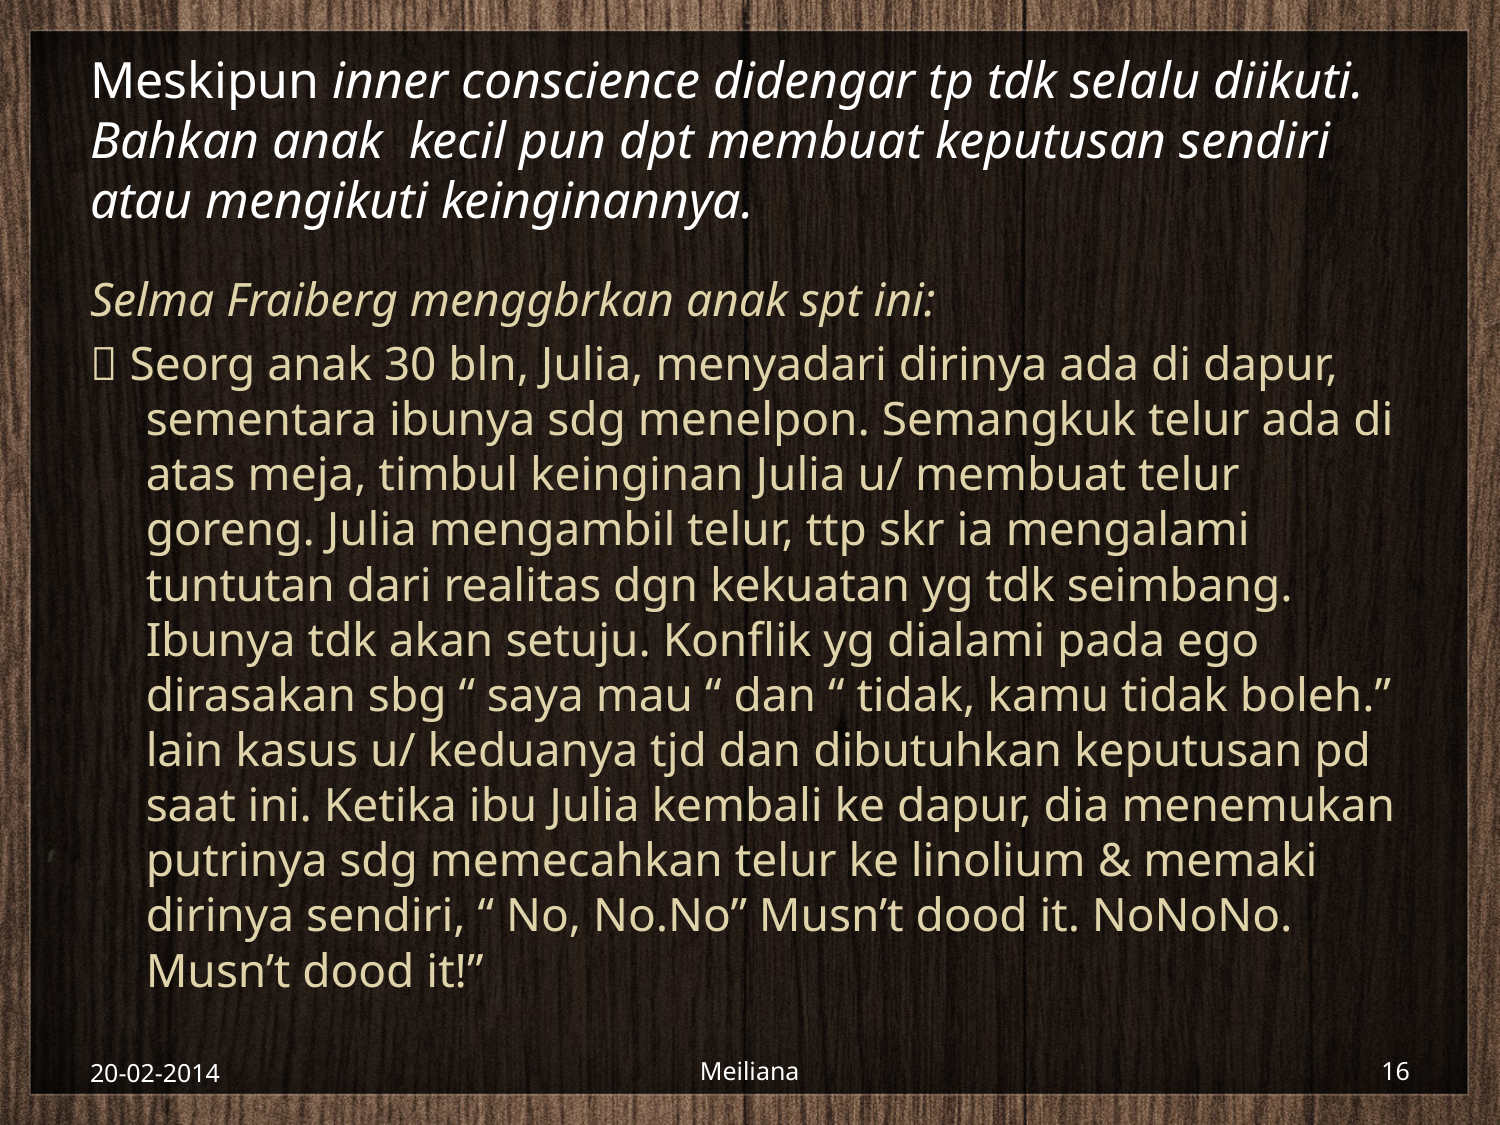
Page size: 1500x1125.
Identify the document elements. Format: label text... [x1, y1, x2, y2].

list Selma Fraiberg menggbrkan anak spt ini:  Seorg anak 30 bln, Julia, menyadari dirinya ada di dapur, sementara ibunya sdg menelpon. Semangkuk telur ada di atas meja, timbul keinginan Julia u/ membuat telur goreng. Julia mengambil telur, ttp skr ia mengalami tuntutan dari realitas dgn kekuatan yg tdk seimbang. Ibunya tdk akan setuju. Konflik yg dialami pada ego dirasakan sbg “ saya mau “ dan “ tidak, kamu tidak boleh.” lain kasus u/ keduanya tjd dan dibutuhkan keputusan pd saat ini. Ketika ibu Julia kembali ke dapur, dia menemukan putrinya sdg memecahkan telur ke linolium & memaki dirinya sendiri, “ No, No.No” Musn’t dood it. NoNoNo. Musn’t dood it!” [75, 262, 1425, 1005]
slide_number 16 [1074, 1042, 1425, 1103]
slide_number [75, 1042, 425, 1103]
footer Meiliana [512, 1042, 988, 1103]
picture [0, 0, 1500, 1125]
title Meskipun inner conscience didengar tp tdk selalu diikuti. Bahkan anak kecil pun dpt membuat keputusan sendiri atau mengikuti keinginannya. [75, 45, 1425, 233]
